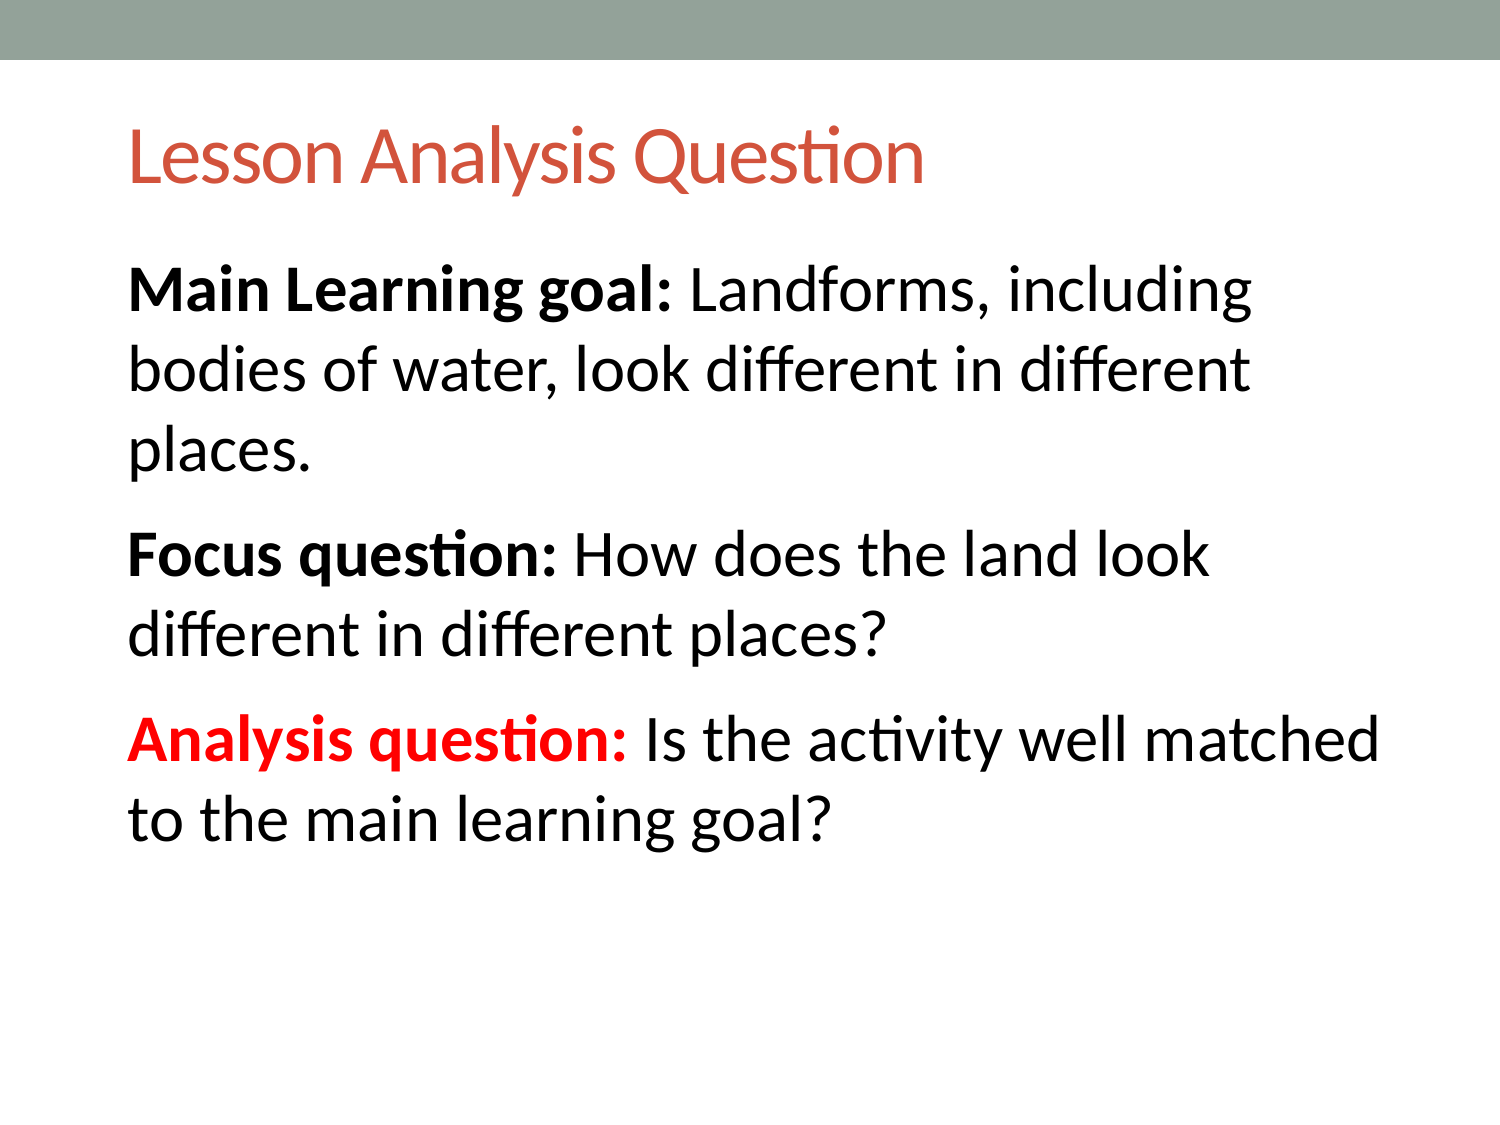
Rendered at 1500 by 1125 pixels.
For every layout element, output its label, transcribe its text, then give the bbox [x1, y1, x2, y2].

list Main Learning goal: Landforms, including bodies of water, look different in different places. Focus question: How does the land look different in different places? Analysis question: Is the activity well matched to the main learning goal? [112, 237, 1425, 1050]
title Lesson Analysis Question [112, 62, 1425, 237]
